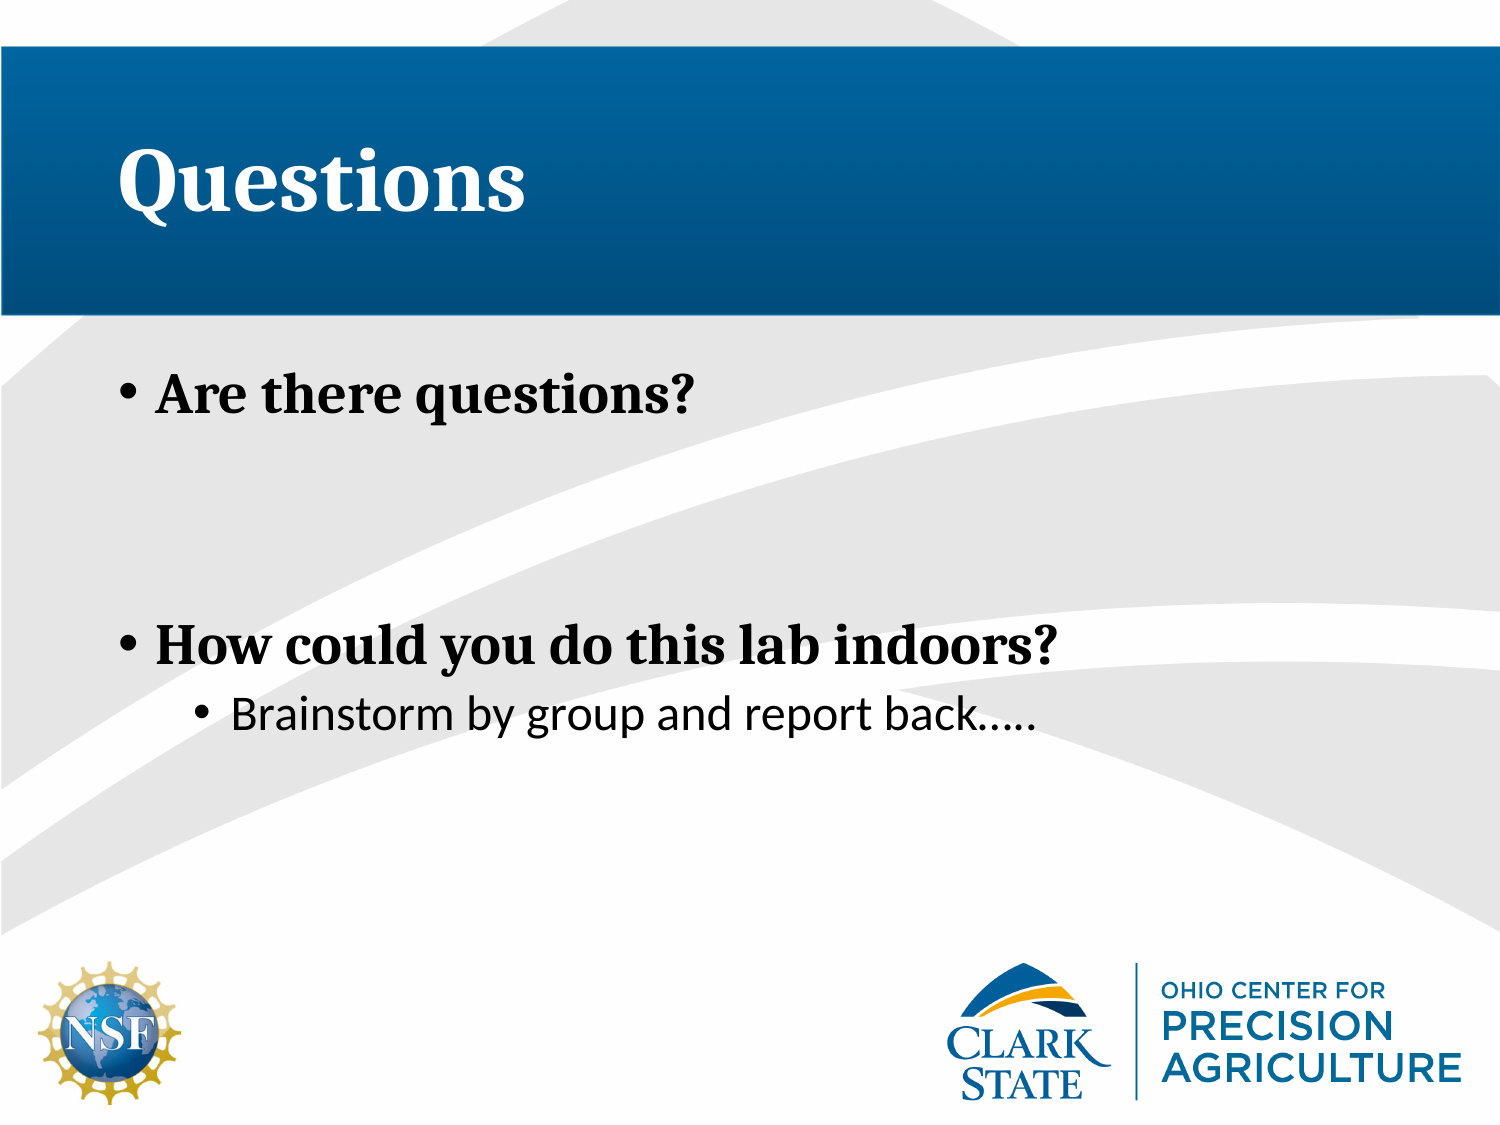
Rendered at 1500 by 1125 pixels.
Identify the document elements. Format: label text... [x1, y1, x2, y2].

picture [0, 0, 1500, 1125]
picture [4, 49, 1500, 313]
title Questions [103, 50, 1397, 313]
list Are there questions? How could you do this lab indoors? Brainstorm by group and report back….. [103, 355, 1397, 897]
